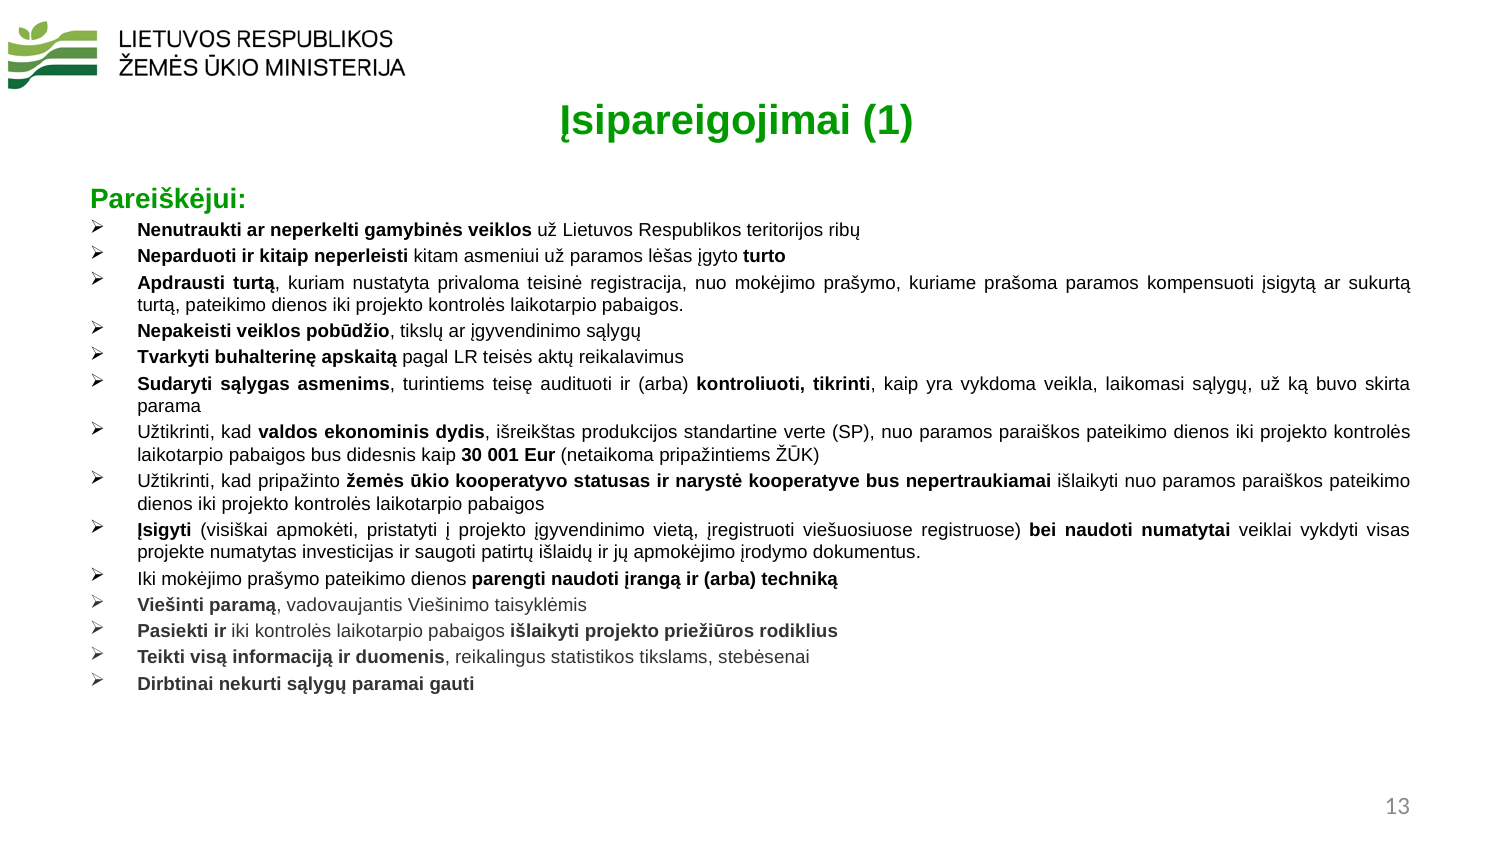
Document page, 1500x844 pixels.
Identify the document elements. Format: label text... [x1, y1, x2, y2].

picture [0, 1, 420, 98]
title Įsipareigojimai (1) [61, 79, 1412, 157]
list Pareiškėjui: Nenutraukti ar neperkelti gamybinės veiklos už Lietuvos Respublikos teritorijos ribų Neparduoti ir kitaip neperleisti kitam asmeniui už paramos lėšas įgyto turto Apdrausti turtą, kuriam nustatyta privaloma teisinė registracija, nuo mokėjimo prašymo, kuriame prašoma paramos kompensuoti įsigytą ar sukurtą turtą, pateikimo dienos iki projekto kontrolės laikotarpio pabaigos. Nepakeisti veiklos pobūdžio, tikslų ar įgyvendinimo sąlygų Tvarkyti buhalterinę apskaitą pagal LR teisės aktų reikalavimus Sudaryti sąlygas asmenims, turintiems teisę audituoti ir (arba) kontroliuoti, tikrinti, kaip yra vykdoma veikla, laikomasi sąlygų, už ką buvo skirta parama Užtikrinti, kad valdos ekonominis dydis, išreikštas produkcijos standartine verte (SP), nuo paramos paraiškos pateikimo dienos iki projekto kontrolės laikotarpio pabaigos bus didesnis kaip 30 001 Eur (netaikoma pripažintiems ŽŪK) Užtikrinti, kad pripažinto žemės ūkio kooperatyvo statusas ir narystė kooperatyve bus nepertraukiamai išlaikyti nuo paramos paraiškos pateikimo dienos iki projekto kontrolės laikotarpio pabaigos Įsigyti (visiškai apmokėti, pristatyti į projekto įgyvendinimo vietą, įregistruoti viešuosiuose registruose) bei naudoti numatytai veiklai vykdyti visas projekte numatytas investicijas ir saugoti patirtų išlaidų ir jų apmokėjimo įrodymo dokumentus. Iki mokėjimo prašymo pateikimo dienos parengti naudoti įrangą ir (arba) techniką Viešinti paramą, vadovaujantis Viešinimo taisyklėmis Pasiekti ir iki kontrolės laikotarpio pabaigos išlaikyti projekto priežiūros rodiklius Teikti visą informaciją ir duomenis, reikalingus statistikos tikslams, stebėsenai Dirbtinai nekurti sąlygų paramai gauti [75, 173, 1425, 754]
slide_number 13 [1074, 782, 1425, 827]
